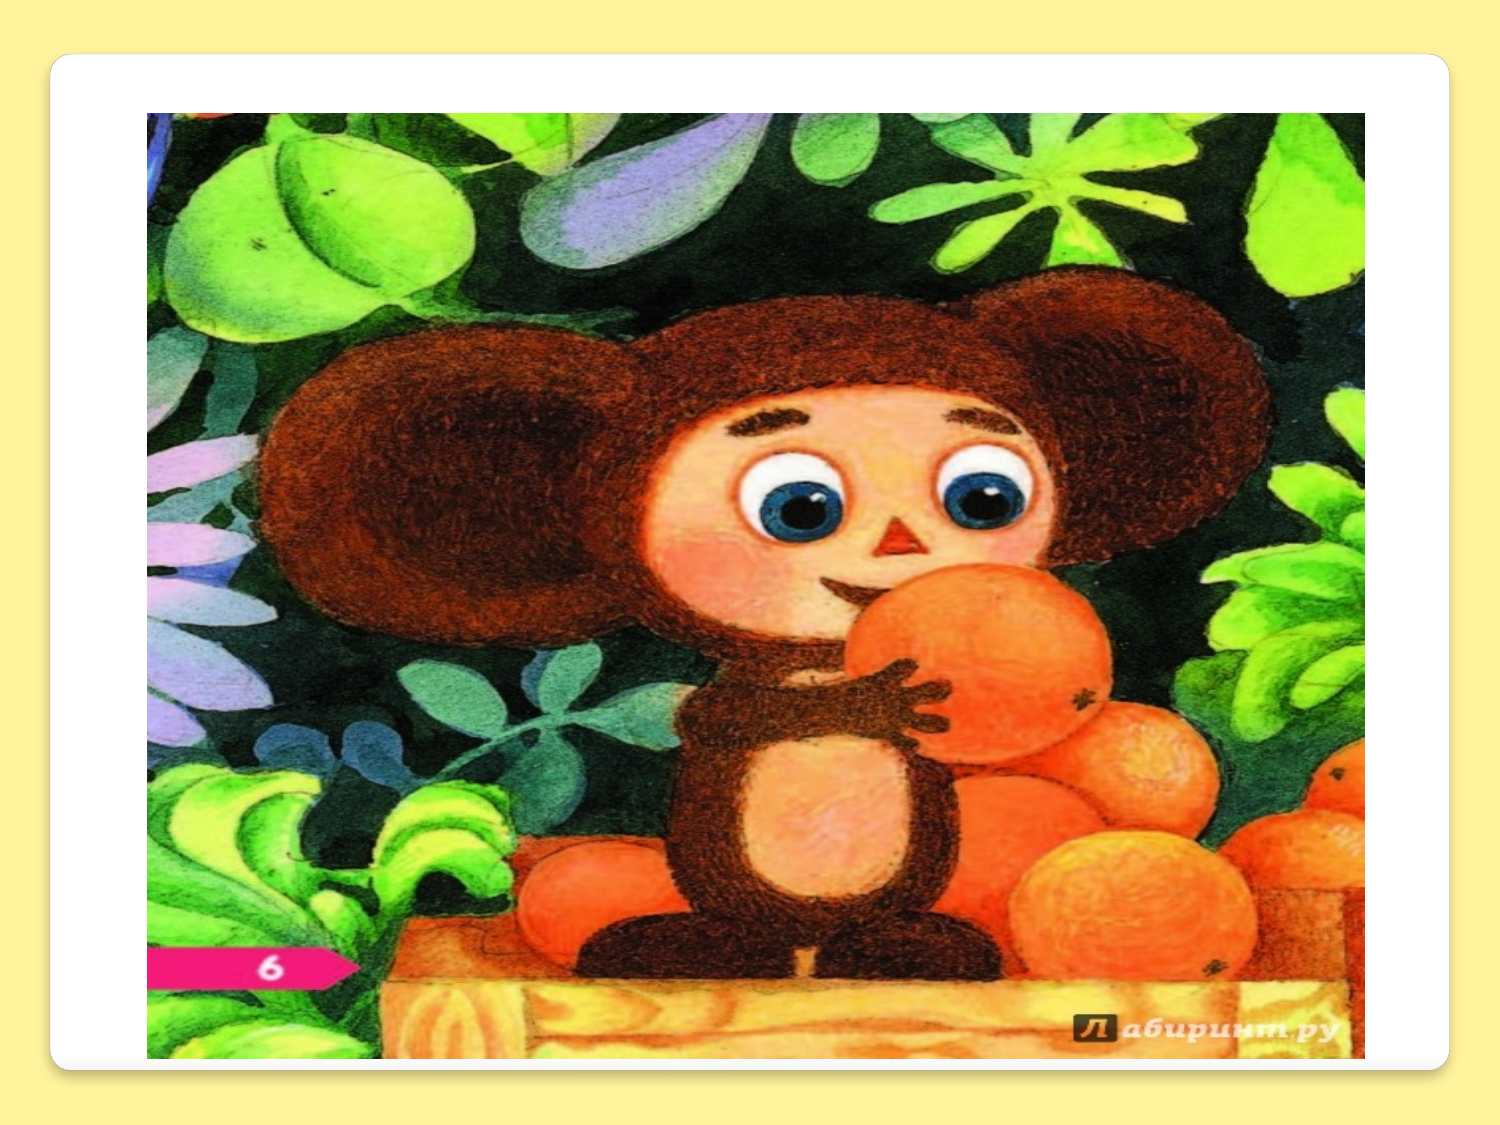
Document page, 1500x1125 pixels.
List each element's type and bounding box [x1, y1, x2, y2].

picture [147, 113, 1365, 1059]
